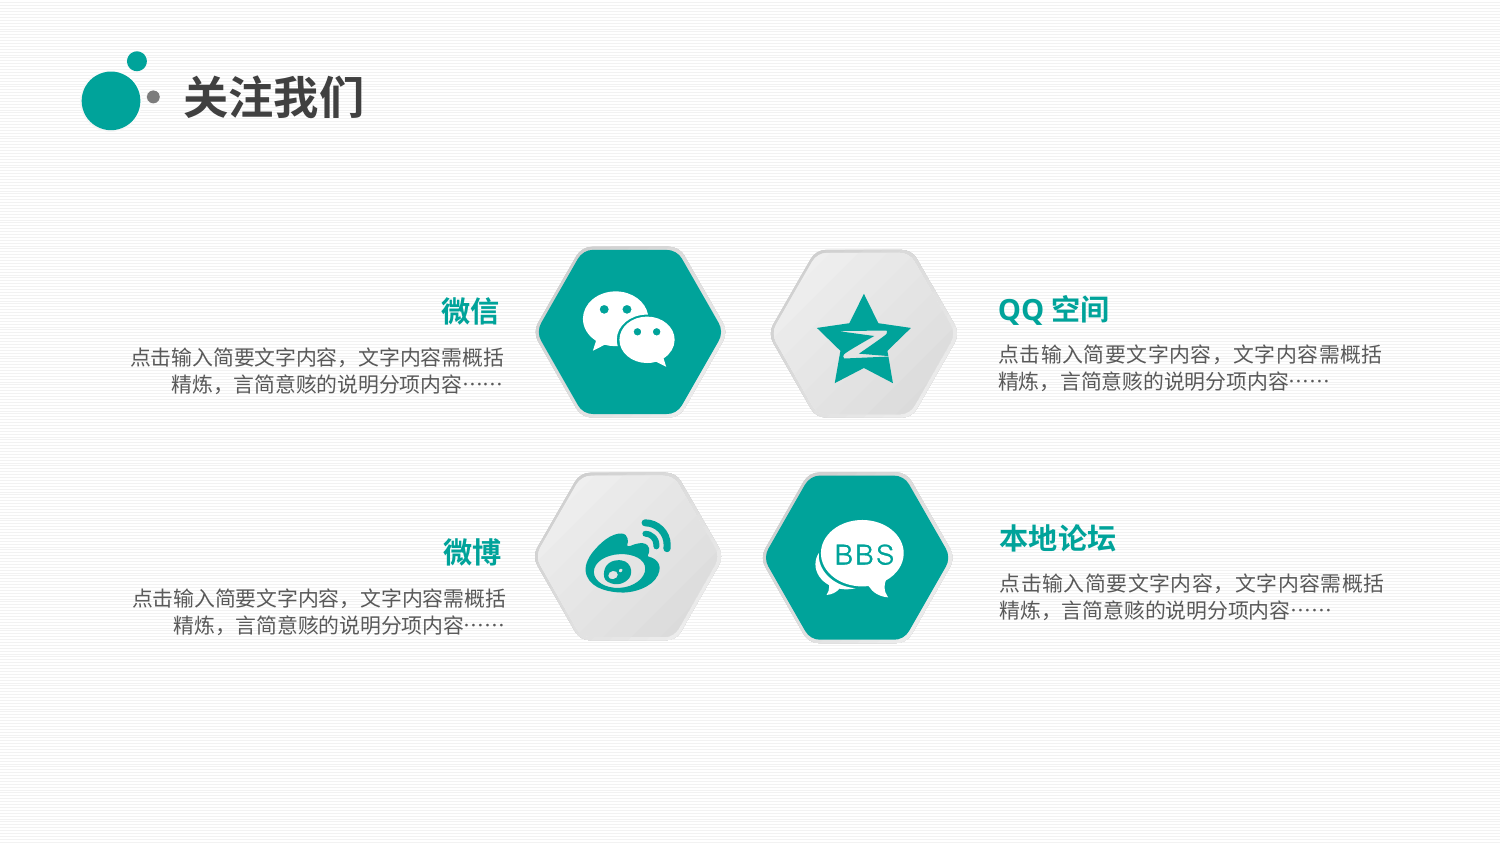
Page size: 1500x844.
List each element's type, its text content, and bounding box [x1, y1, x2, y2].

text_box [535, 246, 726, 418]
text_box QQ空间 [997, 290, 1379, 326]
text_box 点击输入简要文字内容，文字内容需概括精炼，言简意赅的说明分项内容…… [120, 583, 506, 638]
text_box 点击输入简要文字内容，文字内容需概括精炼，言简意赅的说明分项内容…… [119, 342, 504, 397]
text_box 点击输入简要文字内容，文字内容需概括精炼，言简意赅的说明分项内容…… [999, 568, 1385, 623]
text_box 微信 [118, 293, 500, 329]
text_box 点击输入简要文字内容，文字内容需概括精炼，言简意赅的说明分项内容…… [998, 339, 1383, 394]
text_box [770, 249, 957, 418]
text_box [535, 472, 722, 641]
text_box 关注我们 [172, 63, 728, 129]
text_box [762, 472, 953, 644]
text_box 本地论坛 [999, 520, 1381, 556]
text_box 微博 [120, 534, 502, 570]
